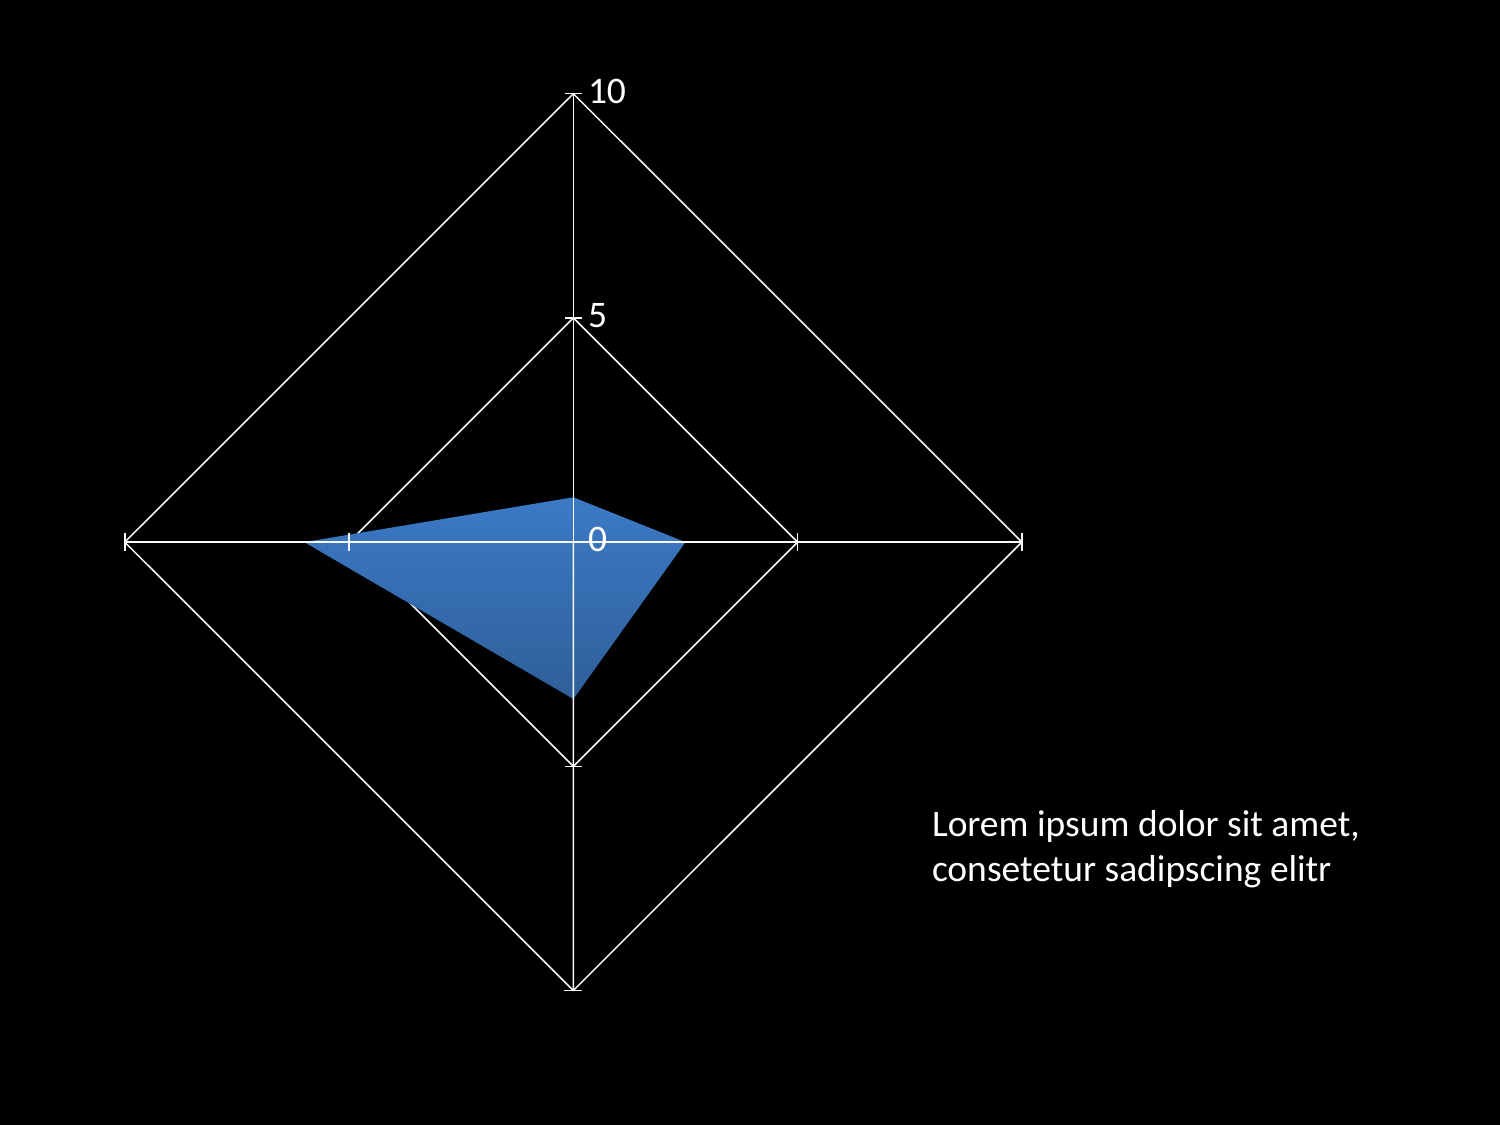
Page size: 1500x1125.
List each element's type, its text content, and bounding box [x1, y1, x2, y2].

chart [0, 74, 1191, 1027]
text_box Lorem ipsum dolor sit amet, consetetur sadipscing elitr [1195, 791, 1496, 897]
